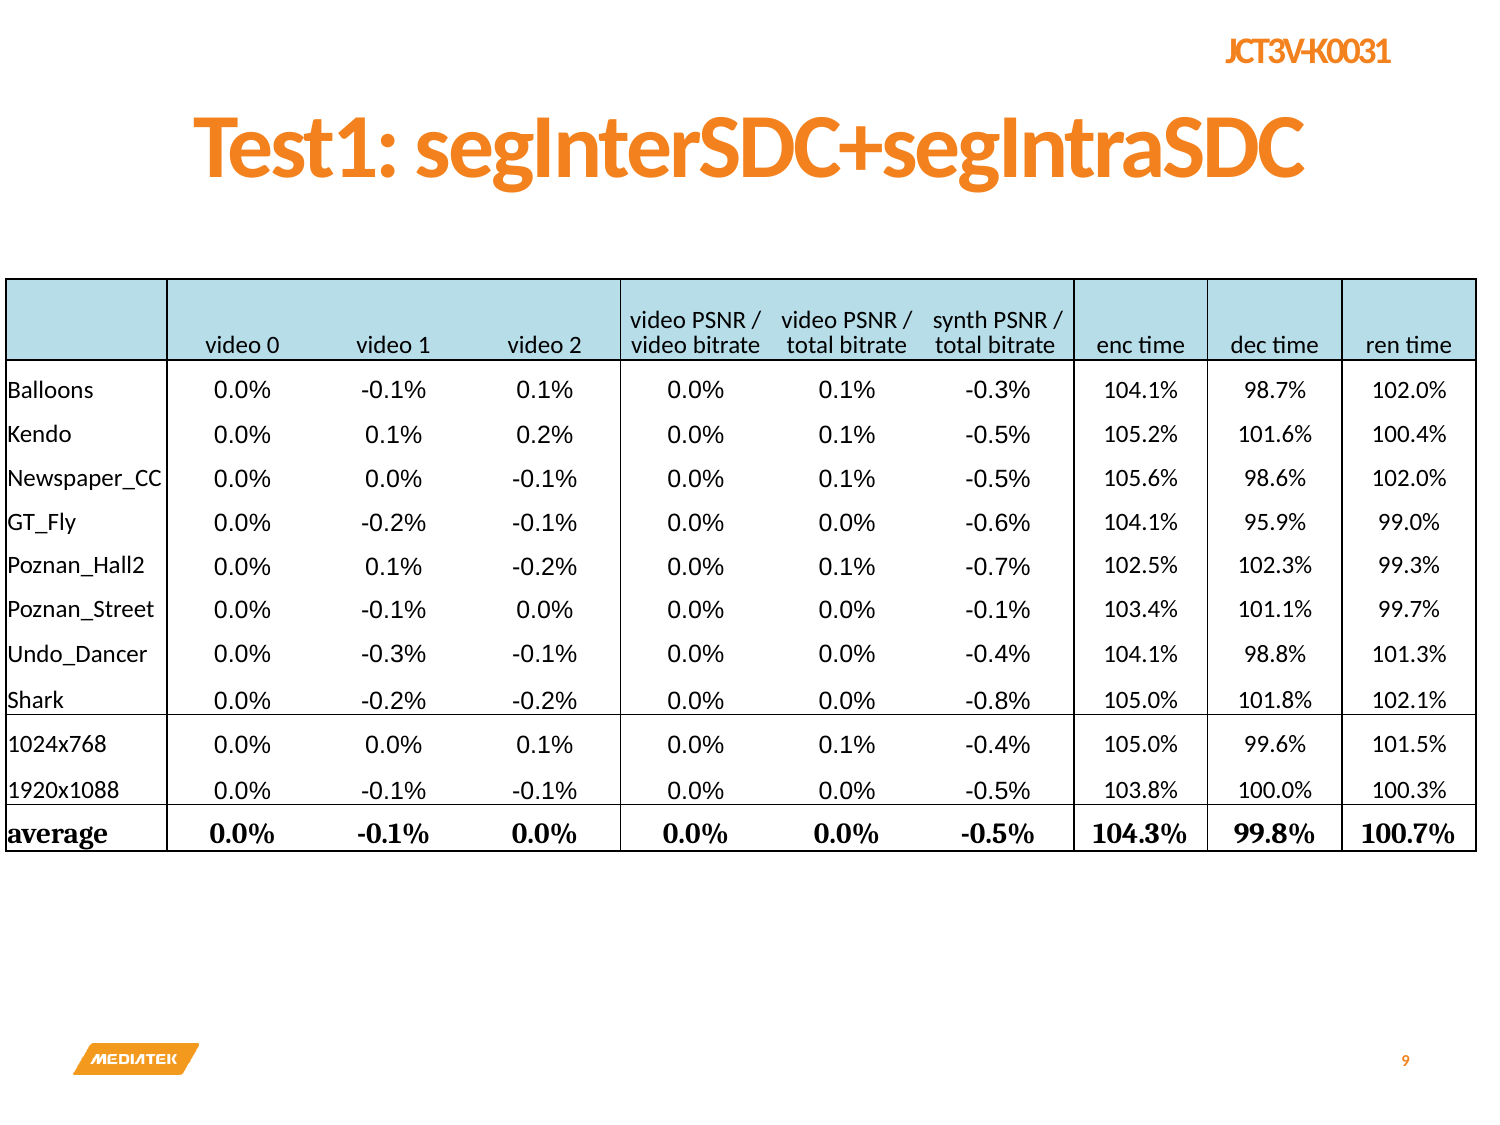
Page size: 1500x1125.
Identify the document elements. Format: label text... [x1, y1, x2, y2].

table_cell 100.7% [1343, 805, 1475, 850]
table_cell 0.0% [772, 805, 923, 850]
table_cell 98.8% [1208, 624, 1341, 668]
picture [73, 1043, 199, 1075]
table_cell -0.4% [923, 624, 1073, 668]
table_cell 101.8% [1208, 668, 1341, 714]
table_cell -0.1% [469, 624, 620, 668]
table_cell 0.0% [621, 624, 772, 668]
table_cell 0.0% [621, 536, 772, 580]
table_cell 99.0% [1343, 492, 1475, 536]
table_cell 0.0% [168, 448, 318, 492]
table_cell 1920x1088 [7, 758, 166, 804]
table_cell 0.0% [168, 404, 318, 448]
table_cell -0.3% [923, 361, 1073, 404]
table_cell 0.0% [621, 580, 772, 624]
table_cell 0.0% [168, 758, 318, 804]
table_cell -0.1% [318, 758, 469, 804]
table_cell Newspaper_CC [7, 448, 166, 492]
table_cell 0.0% [621, 758, 772, 804]
table_cell 0.0% [168, 492, 318, 536]
table_cell 99.7% [1343, 580, 1475, 624]
table_cell 0.1% [469, 361, 620, 404]
title Test1: segInterSDC+segIntraSDC [75, 99, 1425, 278]
table_cell 0.0% [772, 492, 923, 536]
table_cell 0.0% [168, 624, 318, 668]
table_cell 0.0% [469, 805, 620, 850]
table_cell 0.0% [168, 715, 318, 758]
table_cell 0.0% [772, 624, 923, 668]
table_cell Kendo [7, 404, 166, 448]
table_cell 0.0% [772, 580, 923, 624]
table_header video PSNR / video bitrate [621, 280, 772, 359]
table_cell 0.2% [469, 404, 620, 448]
table_cell -0.1% [923, 580, 1073, 624]
table_cell -0.5% [923, 805, 1073, 850]
table_header video 2 [469, 280, 620, 359]
table_cell 0.0% [772, 668, 923, 714]
table_cell -0.2% [318, 668, 469, 714]
table_cell 104.1% [1075, 492, 1207, 536]
table_cell 0.0% [168, 580, 318, 624]
table_cell 100.0% [1208, 758, 1341, 804]
table_cell -0.1% [318, 580, 469, 624]
table_cell 102.1% [1343, 668, 1475, 714]
table_cell -0.1% [318, 361, 469, 404]
table_cell -0.8% [923, 668, 1073, 714]
table_cell 0.0% [318, 448, 469, 492]
table_cell 105.2% [1075, 404, 1207, 448]
table_cell 104.3% [1075, 805, 1207, 850]
table_cell 101.6% [1208, 404, 1341, 448]
table_cell 102.0% [1343, 448, 1475, 492]
table_cell 104.1% [1075, 624, 1207, 668]
table_cell -0.5% [923, 404, 1073, 448]
table_cell 0.1% [318, 536, 469, 580]
table_cell -0.3% [318, 624, 469, 668]
table_cell 0.0% [621, 448, 772, 492]
table_cell Balloons [7, 361, 166, 404]
table_cell -0.1% [469, 448, 620, 492]
table_cell average [7, 805, 166, 850]
table_header video 0 [168, 280, 318, 359]
table_cell -0.6% [923, 492, 1073, 536]
table_cell 105.0% [1075, 715, 1207, 758]
slide_number 9 [1251, 1029, 1425, 1090]
table_cell 102.5% [1075, 536, 1207, 580]
table_header video PSNR / total bitrate [772, 280, 923, 359]
table_cell 95.9% [1208, 492, 1341, 536]
table_cell 1024x768 [7, 715, 166, 758]
table_cell 0.0% [469, 580, 620, 624]
table_cell 0.1% [772, 448, 923, 492]
table_cell 100.4% [1343, 404, 1475, 448]
table_cell 0.1% [469, 715, 620, 758]
table_cell 0.0% [621, 492, 772, 536]
table_cell 105.6% [1075, 448, 1207, 492]
table_header enc time [1075, 280, 1207, 359]
table_cell 103.8% [1075, 758, 1207, 804]
table_cell -0.5% [923, 448, 1073, 492]
table_cell 0.0% [168, 668, 318, 714]
table_cell 0.0% [168, 361, 318, 404]
table_header dec time [1208, 280, 1341, 359]
table_header ren time [1343, 280, 1475, 359]
table_cell -0.2% [318, 492, 469, 536]
table_cell Poznan_Street [7, 580, 166, 624]
table_cell 103.4% [1075, 580, 1207, 624]
table_cell 0.1% [318, 404, 469, 448]
table_cell 0.0% [621, 715, 772, 758]
table_cell 99.3% [1343, 536, 1475, 580]
table_cell 98.6% [1208, 448, 1341, 492]
table_cell 101.3% [1343, 624, 1475, 668]
table_cell 101.1% [1208, 580, 1341, 624]
table_cell 0.0% [168, 805, 318, 850]
table_cell 0.0% [621, 361, 772, 404]
table_cell 104.1% [1075, 361, 1207, 404]
table_cell 102.3% [1208, 536, 1341, 580]
table_cell Undo_Dancer [7, 624, 166, 668]
table_cell GT_Fly [7, 492, 166, 536]
table_cell 99.6% [1208, 715, 1341, 758]
table_cell 0.1% [772, 715, 923, 758]
table_cell 0.0% [621, 404, 772, 448]
table_cell 0.0% [168, 536, 318, 580]
table_cell -0.4% [923, 715, 1073, 758]
table_cell 0.0% [621, 668, 772, 714]
table_cell 101.5% [1343, 715, 1475, 758]
table_cell -0.7% [923, 536, 1073, 580]
table_cell Poznan_Hall2 [7, 536, 166, 580]
table_cell 0.0% [772, 758, 923, 804]
table_cell -0.5% [923, 758, 1073, 804]
table_cell 105.0% [1075, 668, 1207, 714]
table_header [7, 280, 166, 359]
table_cell 0.0% [318, 715, 469, 758]
table_cell 0.1% [772, 361, 923, 404]
table_cell -0.1% [469, 758, 620, 804]
table_cell 100.3% [1343, 758, 1475, 804]
table_cell 98.7% [1208, 361, 1341, 404]
table_cell 0.0% [621, 805, 772, 850]
table_cell -0.1% [469, 492, 620, 536]
table_cell 0.1% [772, 404, 923, 448]
table_cell Shark [7, 668, 166, 714]
table_cell 102.0% [1343, 361, 1475, 404]
table_header video 1 [318, 280, 469, 359]
table_cell -0.2% [469, 536, 620, 580]
table_cell -0.1% [318, 805, 469, 850]
table_cell 0.1% [772, 536, 923, 580]
table_header synth PSNR / total bitrate [923, 280, 1073, 359]
table_cell 99.8% [1208, 805, 1341, 850]
table_cell -0.2% [469, 668, 620, 714]
